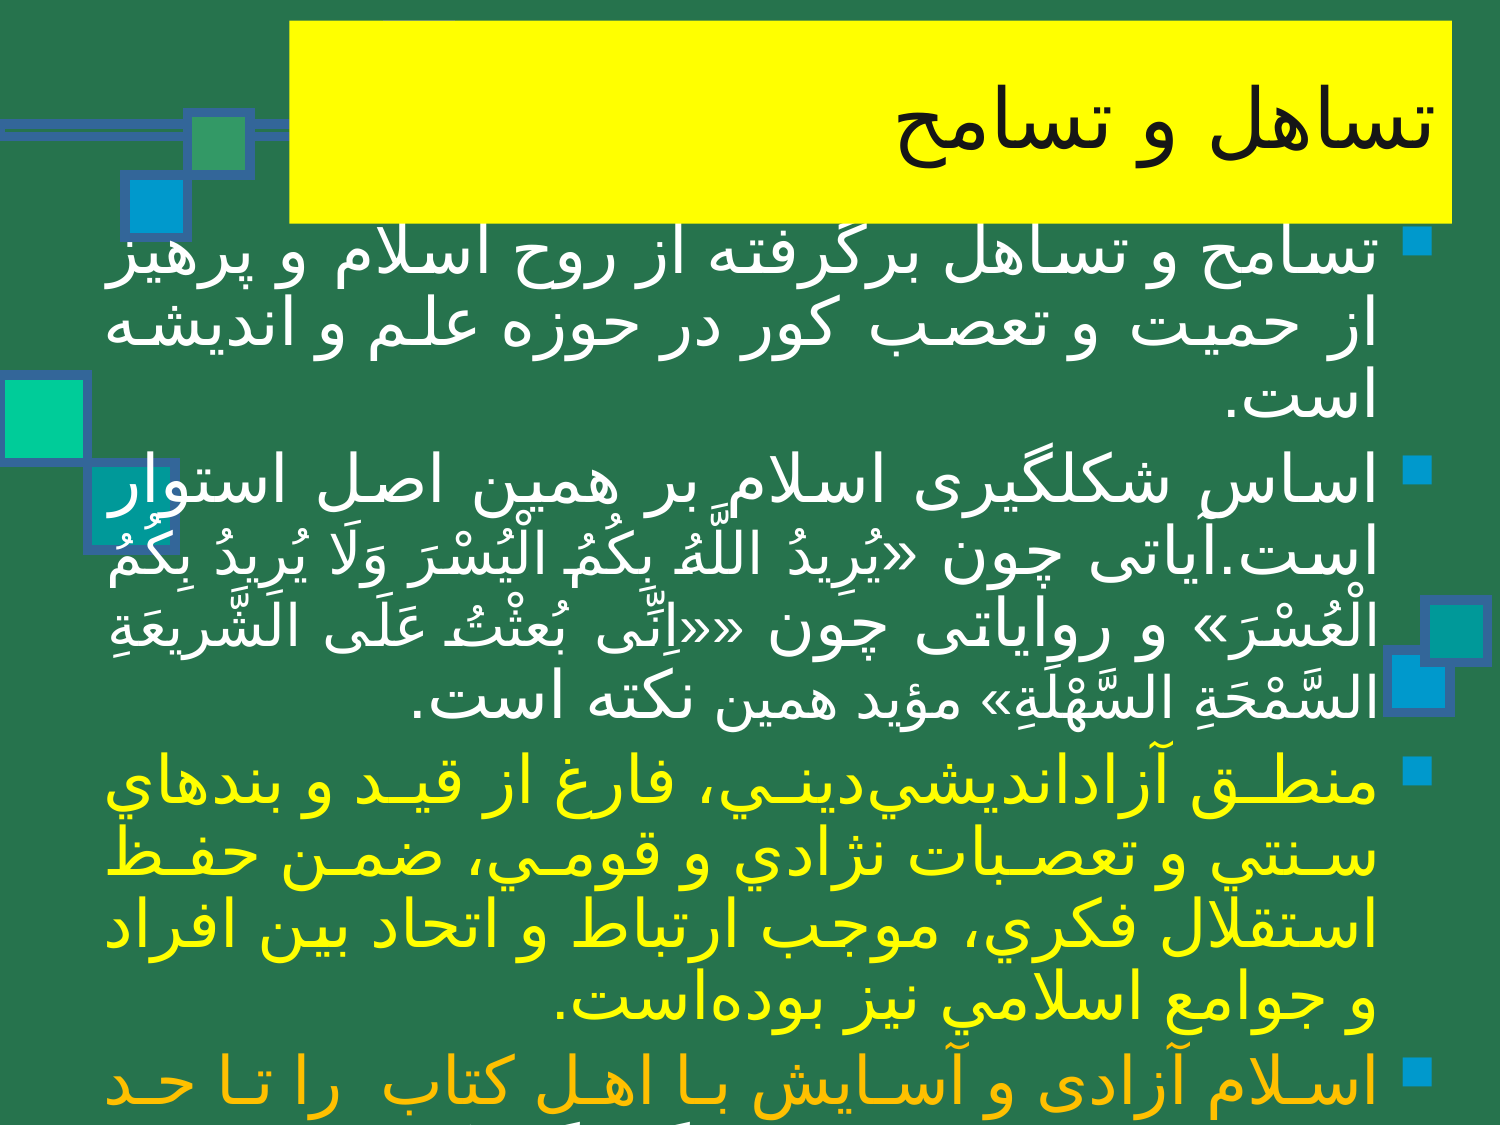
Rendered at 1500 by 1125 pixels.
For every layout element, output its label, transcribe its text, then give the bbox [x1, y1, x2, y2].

list تسامح و تساهل برگرفته از روح اسلام و پرهیز از حمیت و ‌تعصب کور در حوزه علم و انديشه است. اساس شکلگیری اسلام بر همین اصل استوار است.آیاتی چون «يُرِيدُ اللَّهُ بِكُمُ الْيُسْرَ وَلَا يُرِيدُ بِكُمُ الْعُسْرَ» و روایاتی چون ««اِنِّى بُعثْتُ عَلَى الشَّريعَةِ السَّمْحَةِ السَّهْلَةِ» مؤید همین نکته است. منطق آزادانديشي‌ديني، فارغ از قيد و بندهاي سنتي و تعصبات نژادي و قومي، ضمن حفظ استقلال فکري، موجب ارتباط و اتحاد بين افراد و جوامع اسلامي نيز بوده‌است. اسلام آزادى و آسایش با اهل کتاب را تا حد ممكن تضمین مى‌کرد.(تَعَالَوْا إِلَىٰ كَلِمَةٍ سَوَاءٍ بَيْنَنَا وَبَيْنَكُمْ / ذَٰلِكَ بِأَنَّ مِنْهُمْ قِسِّيسِينَ وَرُهْبَانًا و ...) [88, 207, 1453, 1095]
title تساهل و تسامح [289, 20, 1453, 224]
